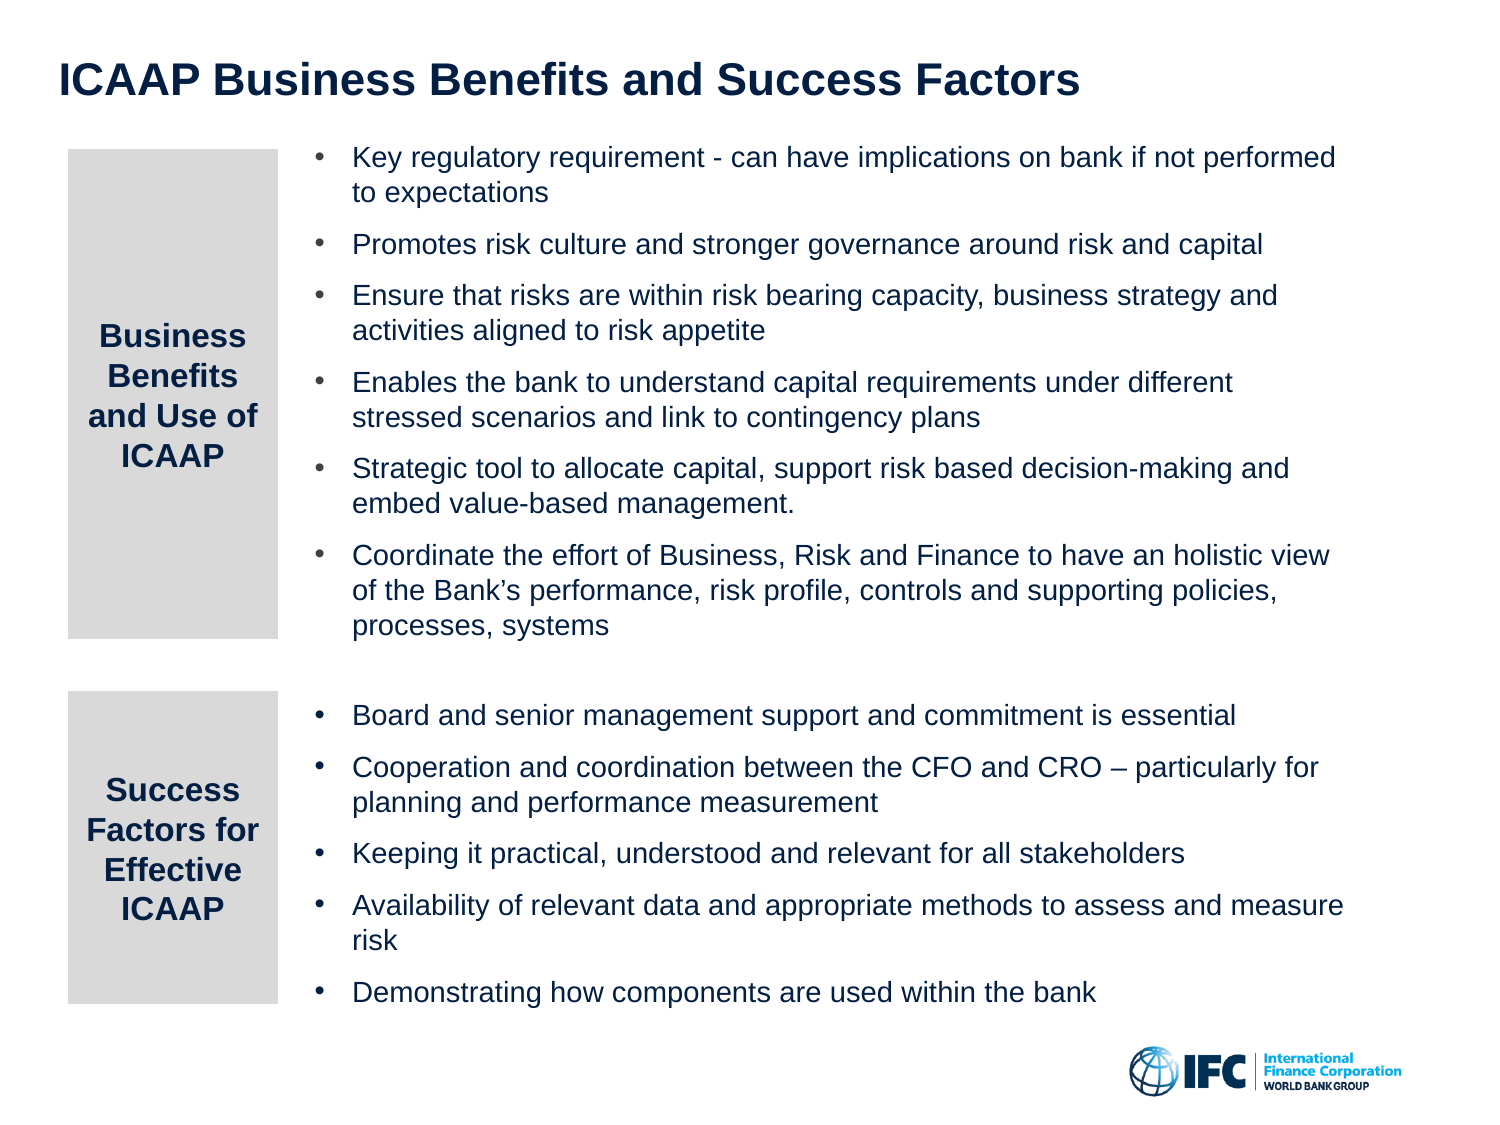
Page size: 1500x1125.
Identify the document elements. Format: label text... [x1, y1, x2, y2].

list Key regulatory requirement - can have implications on bank if not performed to expectations Promotes risk culture and stronger governance around risk and capital Ensure that risks are within risk bearing capacity, business strategy and activities aligned to risk appetite Enables the bank to understand capital requirements under different stressed scenarios and link to contingency plans Strategic tool to allocate capital, support risk based decision-making and embed value-based management. Coordinate the effort of Business, Risk and Finance to have an holistic view of the Bank’s performance, risk profile, controls and supporting policies, processes, systems [302, 163, 1361, 617]
text_box Business Benefits and Use of ICAAP [69, 149, 278, 638]
picture [1124, 1041, 1447, 1100]
text_box Success Factors for Effective ICAAP [69, 692, 278, 1004]
text_box Board and senior management support and commitment is essential Cooperation and coordination between the CFO and CRO – particularly for planning and performance measurement Keeping it practical, understood and relevant for all stakeholders Availability of relevant data and appropriate methods to assess and measure risk Demonstrating how components are used within the bank [302, 695, 1361, 1009]
title ICAAP Business Benefits and Success Factors [58, 49, 1424, 151]
